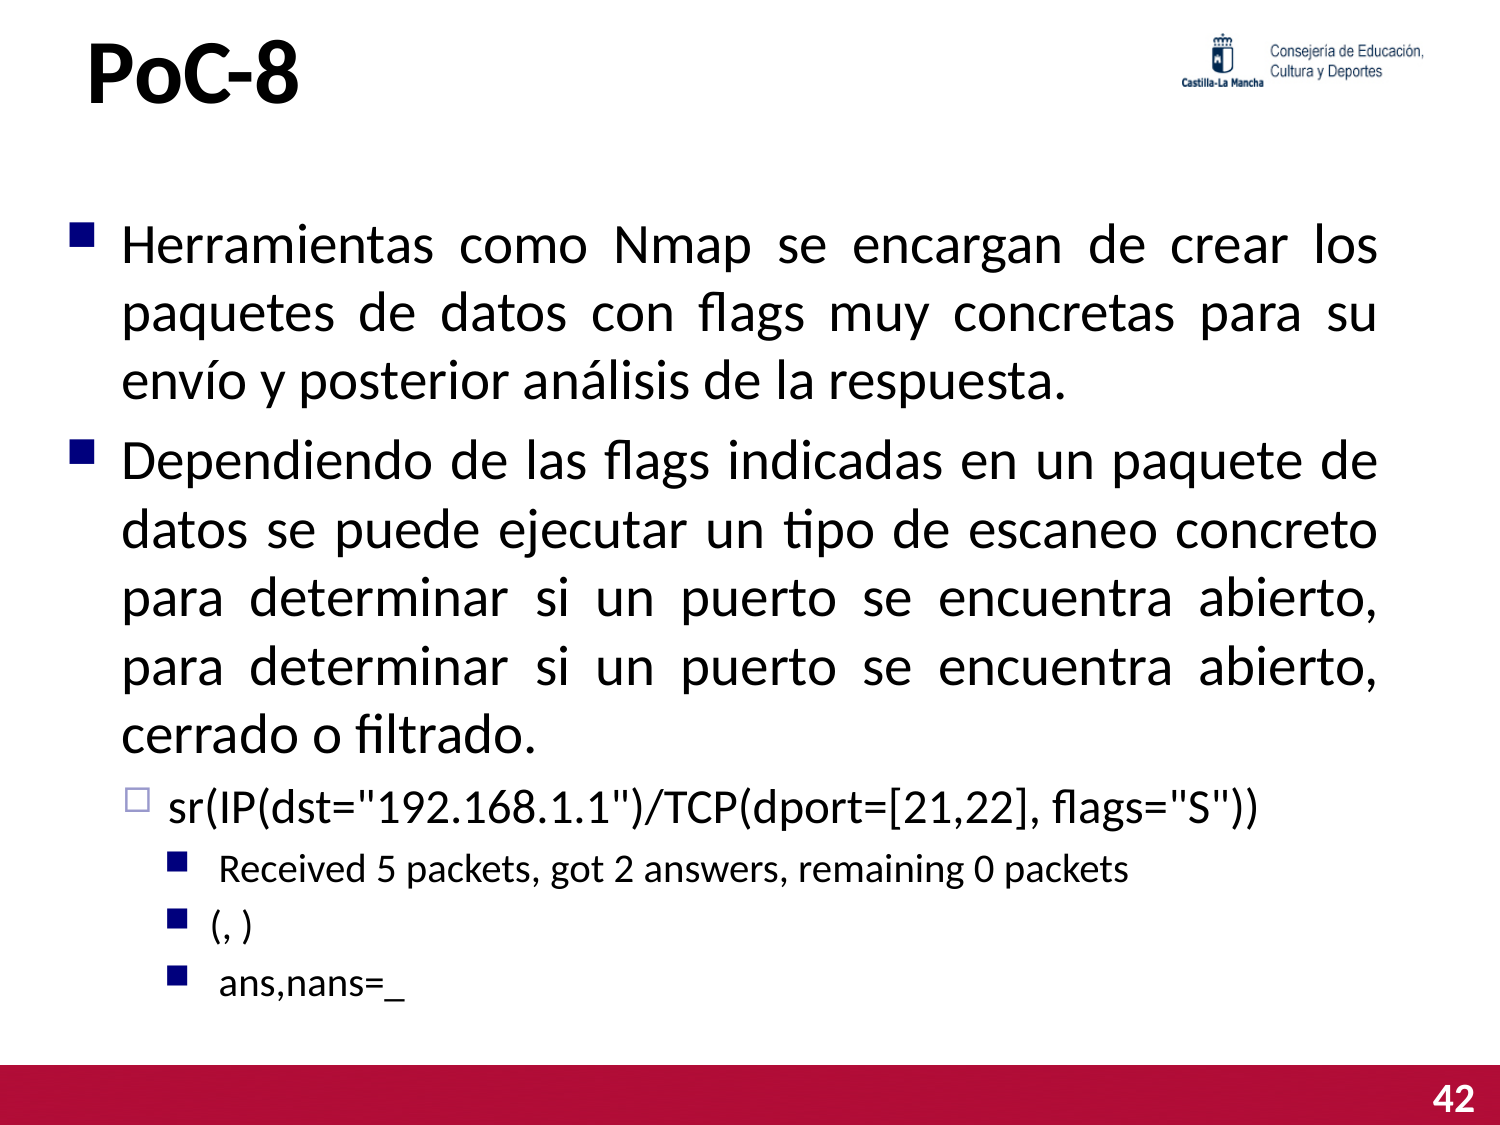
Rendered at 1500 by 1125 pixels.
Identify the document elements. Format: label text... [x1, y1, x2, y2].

title PoC-8 [75, 6, 1425, 197]
picture [0, 1065, 1500, 1125]
list Herramientas como Nmap se encargan de crear los paquetes de datos con flags muy concretas para su envío y posterior análisis de la respuesta. Dependiendo de las flags indicadas en un paquete de datos se puede ejecutar un tipo de escaneo concreto para determinar si un puerto se encuentra abierto, para determinar si un puerto se encuentra abierto, cerrado o filtrado. sr(IP(dst="192.168.1.1")/TCP(dport=[21,22], flags="S")) Received 5 packets, got 2 answers, remaining 0 packets (, ) ans,nans=_ [51, 198, 1395, 1018]
